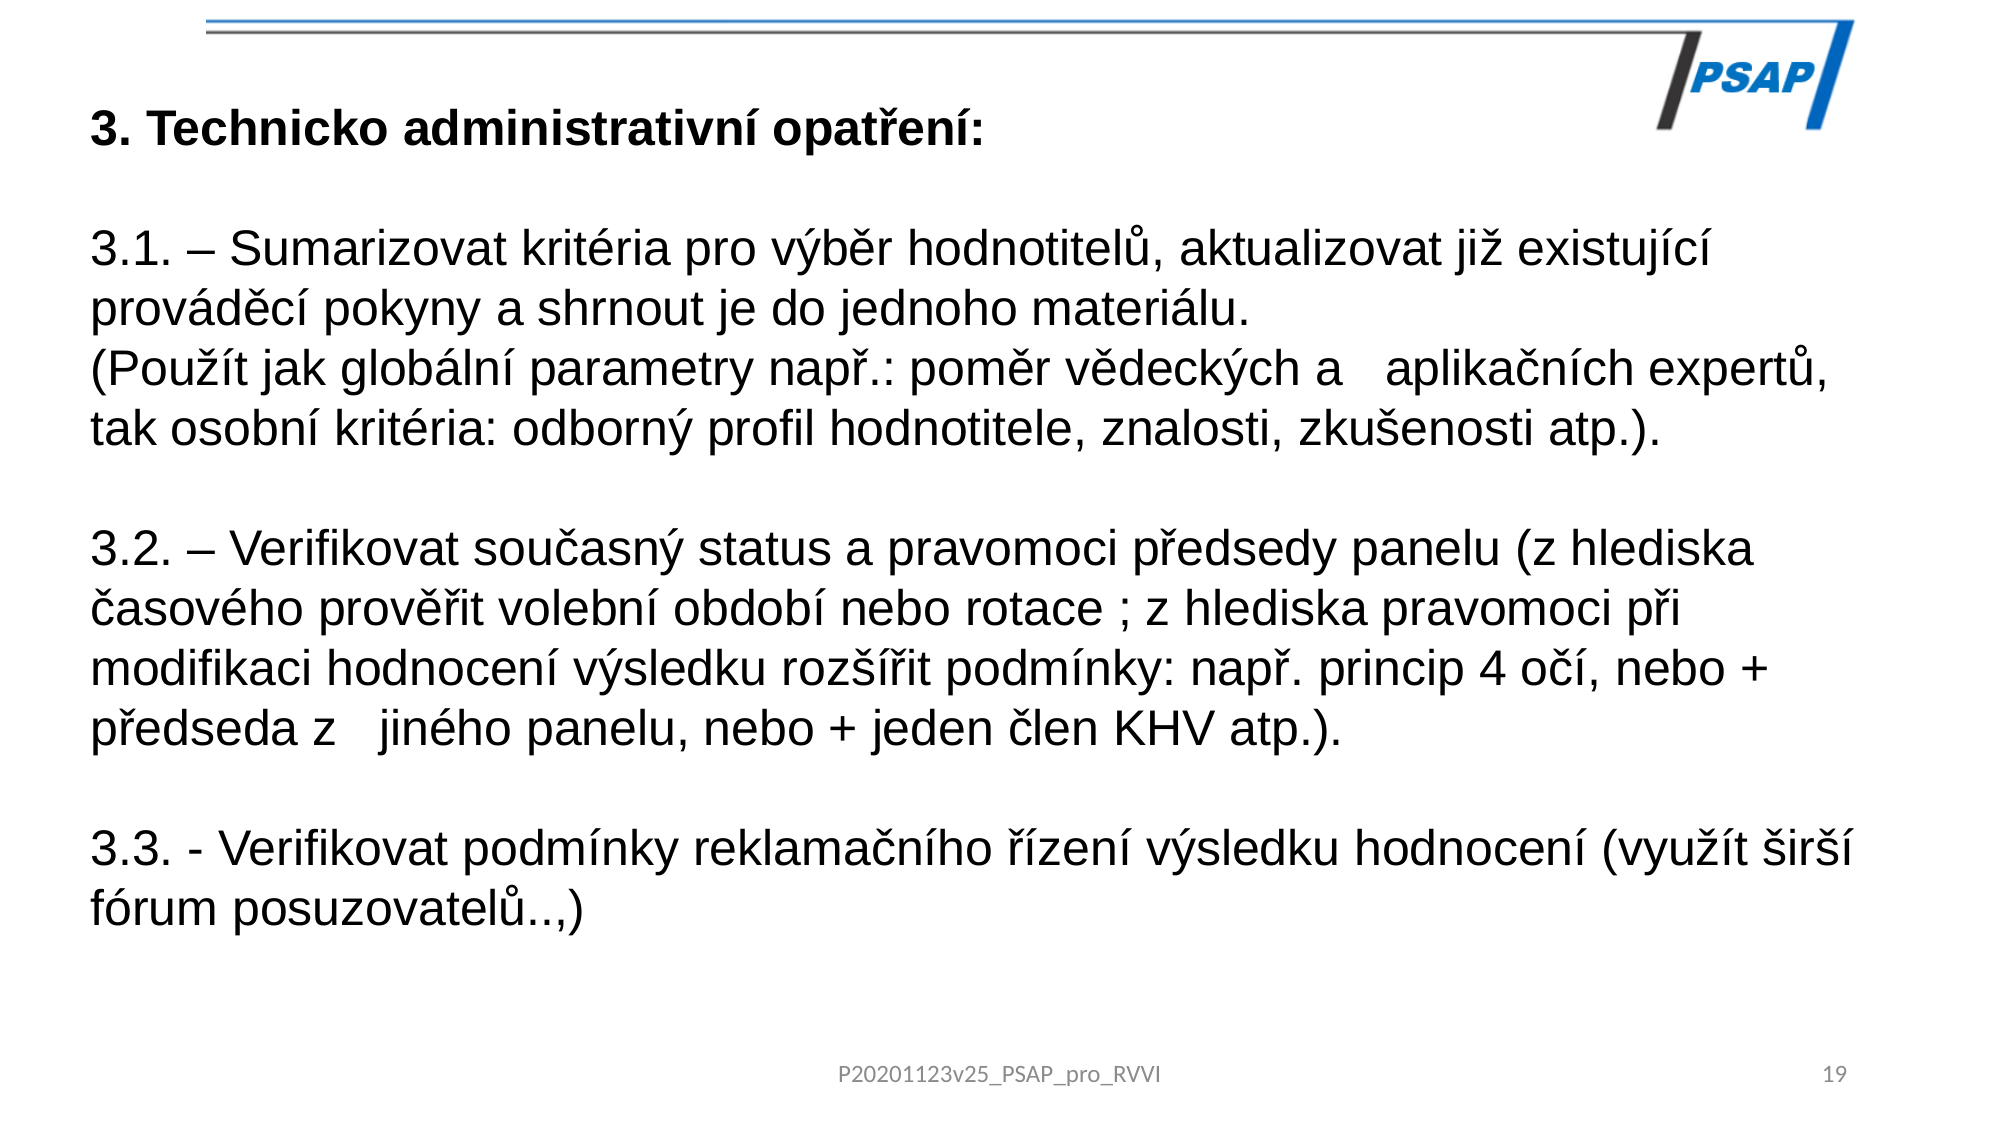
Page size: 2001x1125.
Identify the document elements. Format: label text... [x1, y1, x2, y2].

picture [206, 0, 1863, 142]
slide_number 19 [1412, 1063, 1863, 1103]
footer P20201123v25_PSAP_pro_RVVI [662, 1063, 1338, 1103]
text_box 3. Technicko administrativní opatření: 3.1. – Sumarizovat kritéria pro výběr hodnotitelů, aktualizovat již existující prováděcí pokyny a shrnout je do jednoho materiálu. (Použít jak globální parametry např.: poměr vědeckých a aplikačních expertů, tak osobní kritéria: odborný profil hodnotitele, znalosti, zkušenosti atp.). 3.2. – Verifikovat současný status a pravomoci předsedy panelu (z hlediska časového prověřit volební období nebo rotace ; z hlediska pravomoci při modifikaci hodnocení výsledku rozšířit podmínky: např. princip 4 očí, nebo + předseda z jiného panelu, nebo + jeden člen KHV atp.). 3.3. - Verifikovat podmínky reklamačního řízení výsledku hodnocení (využít širší fórum posuzovatelů..,) [75, 87, 1925, 1063]
